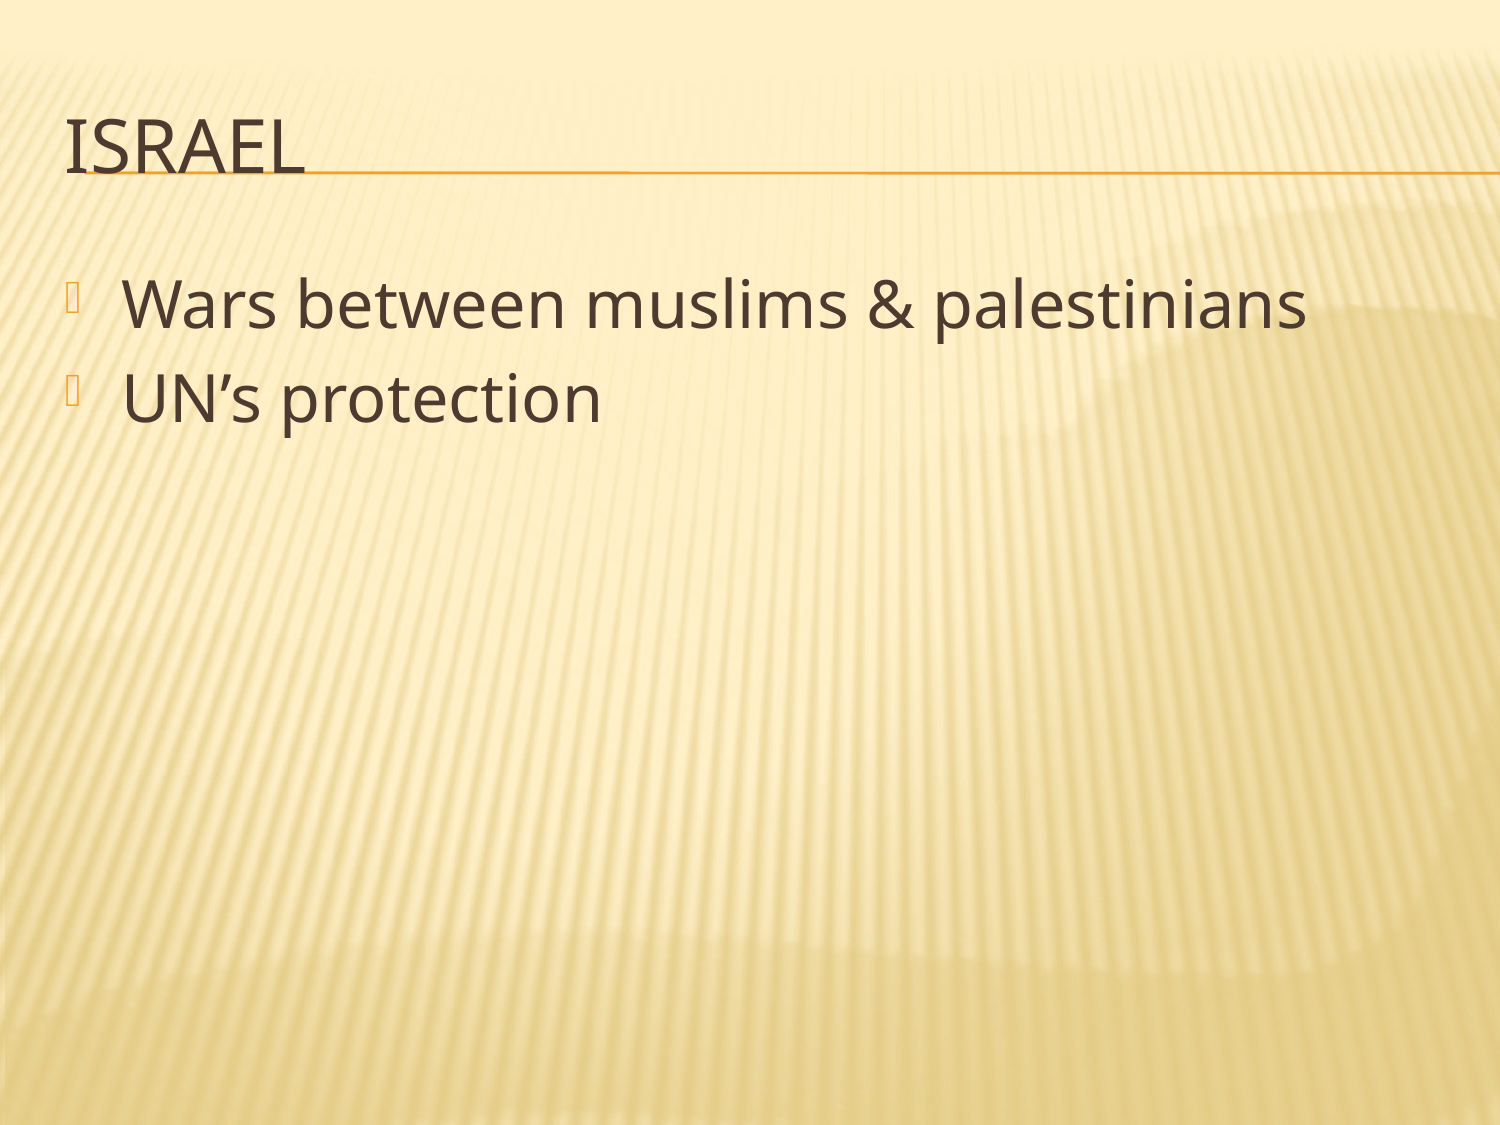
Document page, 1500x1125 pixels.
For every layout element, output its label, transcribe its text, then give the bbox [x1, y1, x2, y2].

list Wars between muslims & palestinians UN’s protection [50, 254, 1475, 998]
title Israel [50, 75, 1475, 213]
